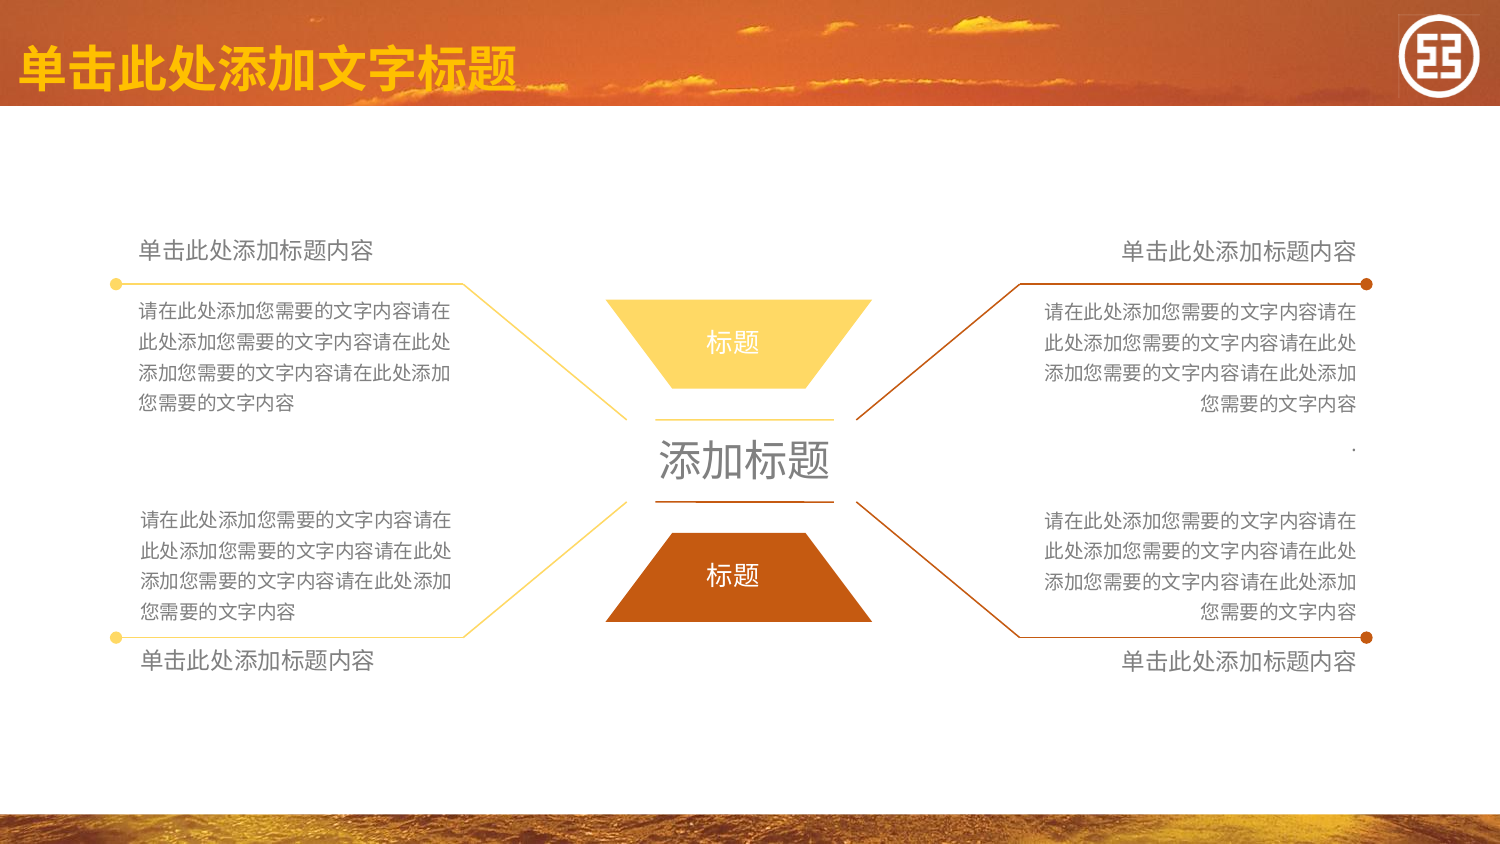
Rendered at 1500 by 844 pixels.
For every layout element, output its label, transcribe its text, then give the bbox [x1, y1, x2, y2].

picture [0, 815, 1500, 844]
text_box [116, 284, 627, 638]
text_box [605, 299, 873, 389]
text_box 单击此处添加标题内容 [971, 641, 1368, 709]
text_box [856, 284, 1367, 638]
picture [0, 0, 1500, 106]
text_box 添加标题 [647, 428, 842, 492]
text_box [605, 533, 873, 622]
text_box 单击此处添加标题内容 [128, 640, 526, 680]
text_box 单击此处添加标题内容 [971, 231, 1368, 287]
text_box 单击此处添加标题内容 [127, 230, 525, 270]
